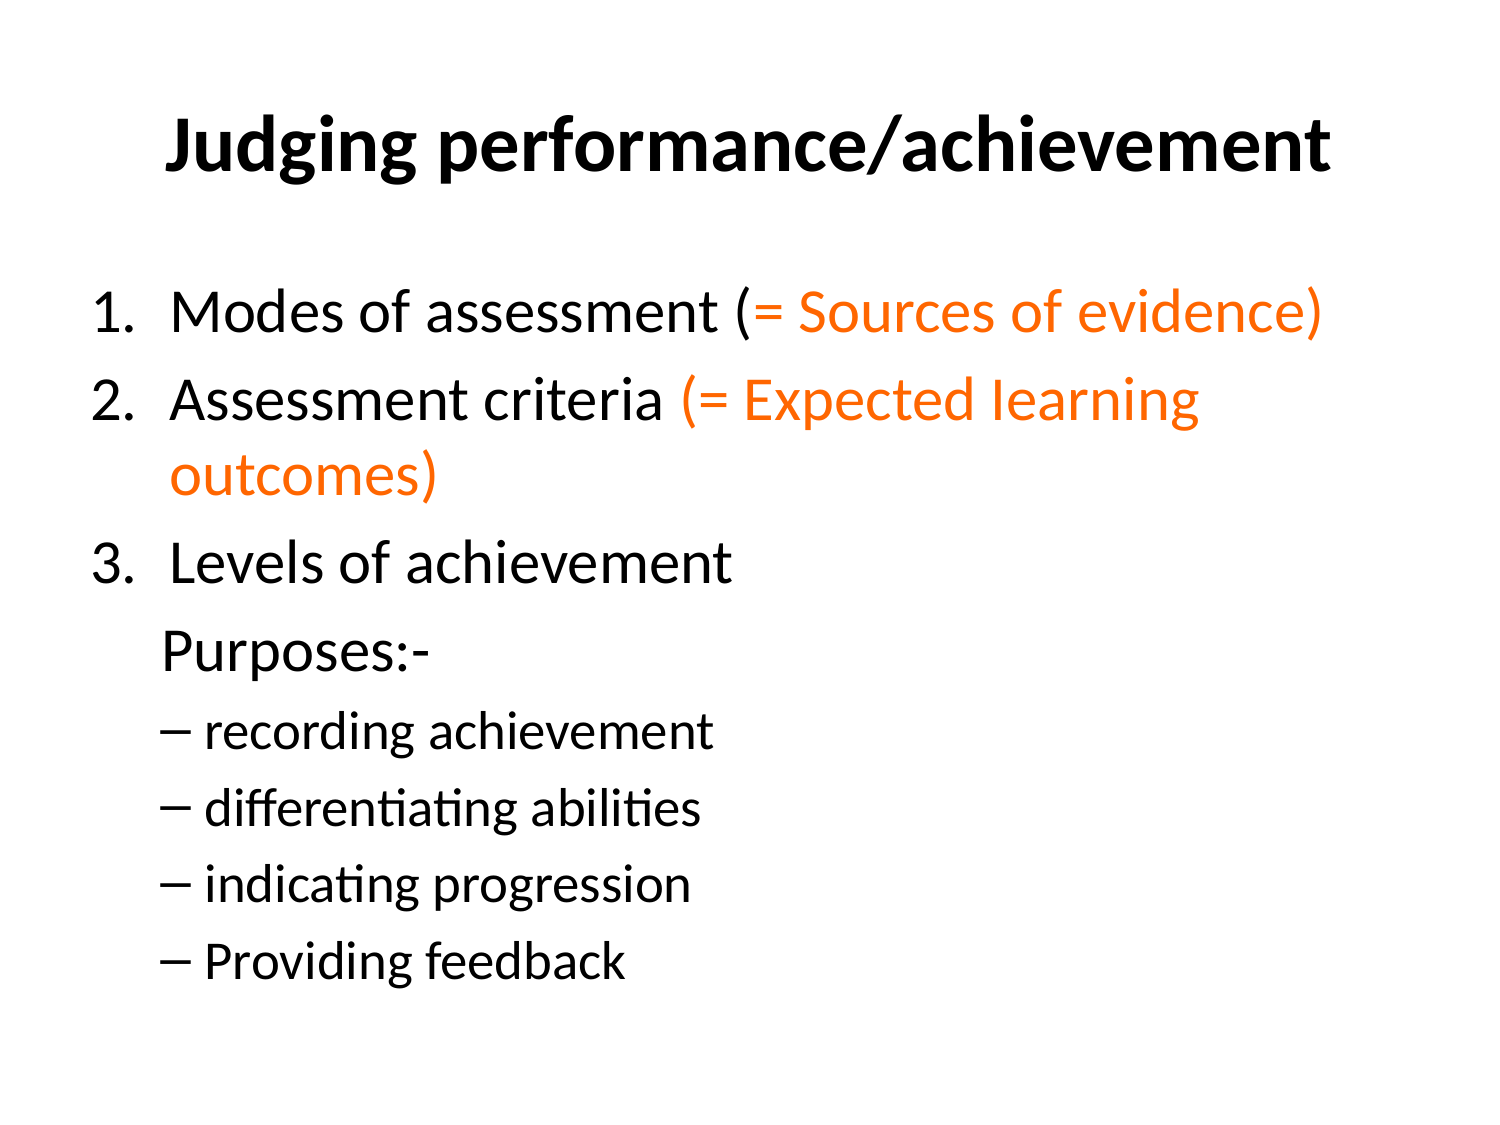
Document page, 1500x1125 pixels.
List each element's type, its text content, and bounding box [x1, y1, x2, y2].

list Modes of assessment (= Sources of evidence) Assessment criteria (= Expected Iearning outcomes) Levels of achievement Purposes:- recording achievement differentiating abilities indicating progression Providing feedback [75, 262, 1425, 1005]
title Judging performance/achievement [75, 45, 1425, 233]
